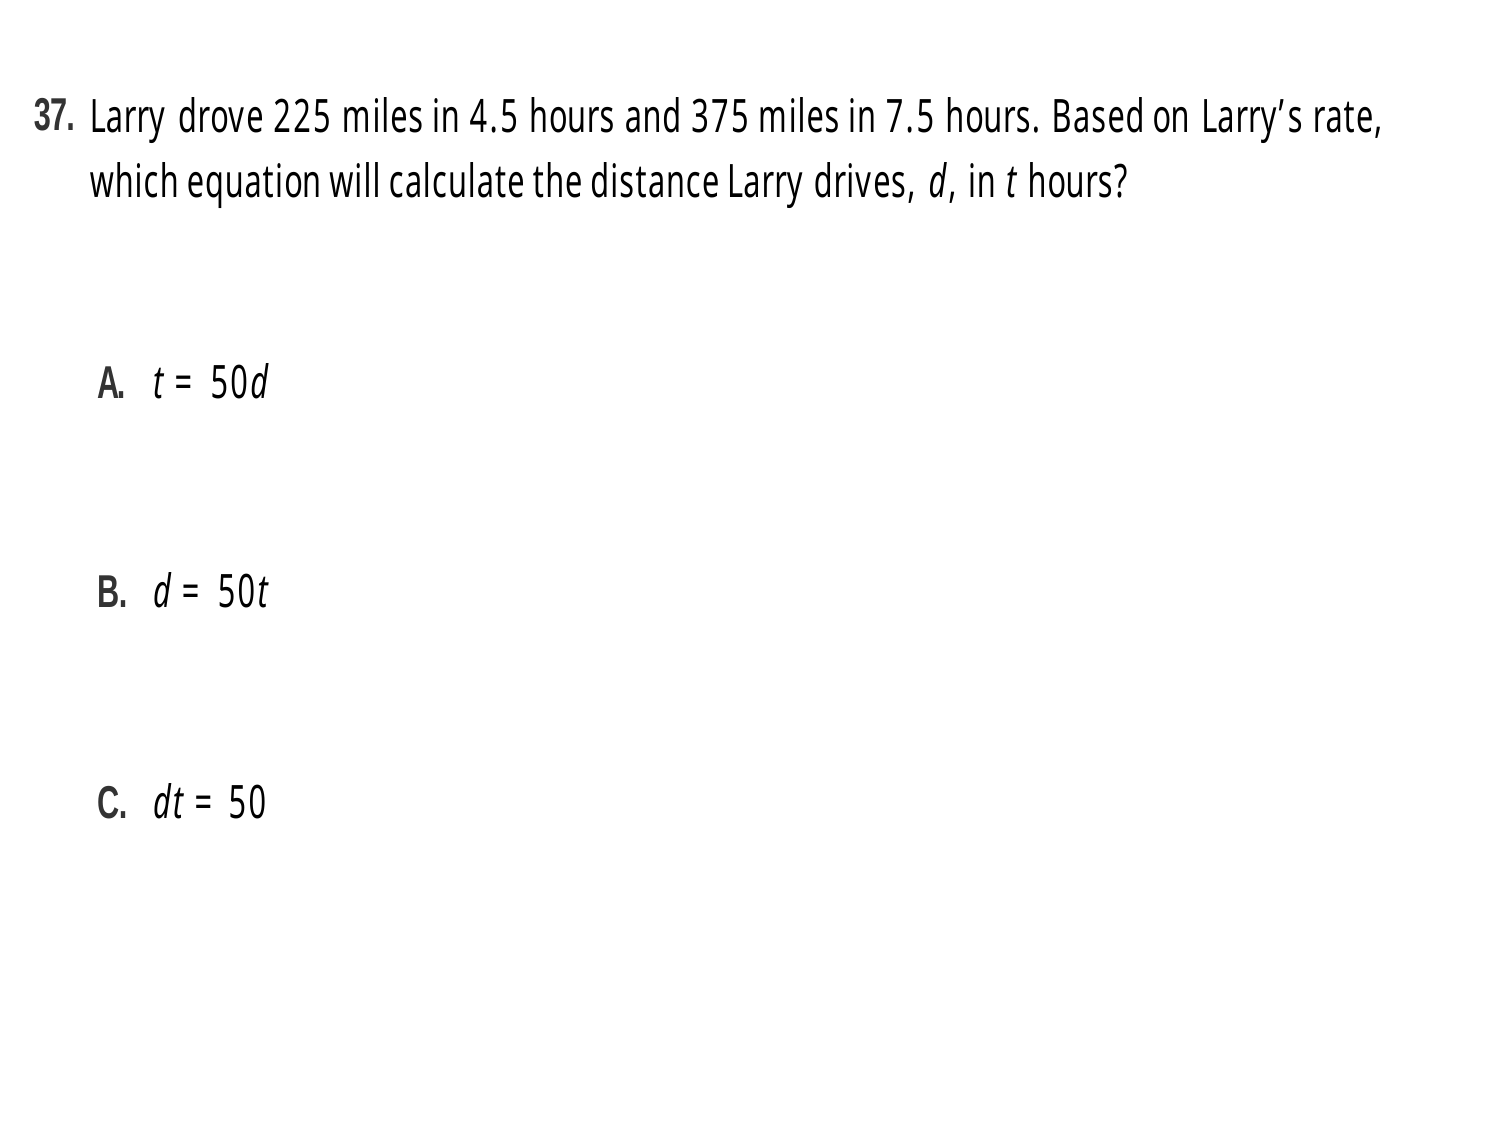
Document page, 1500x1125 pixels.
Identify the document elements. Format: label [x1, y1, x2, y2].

picture [24, 62, 1451, 1013]
